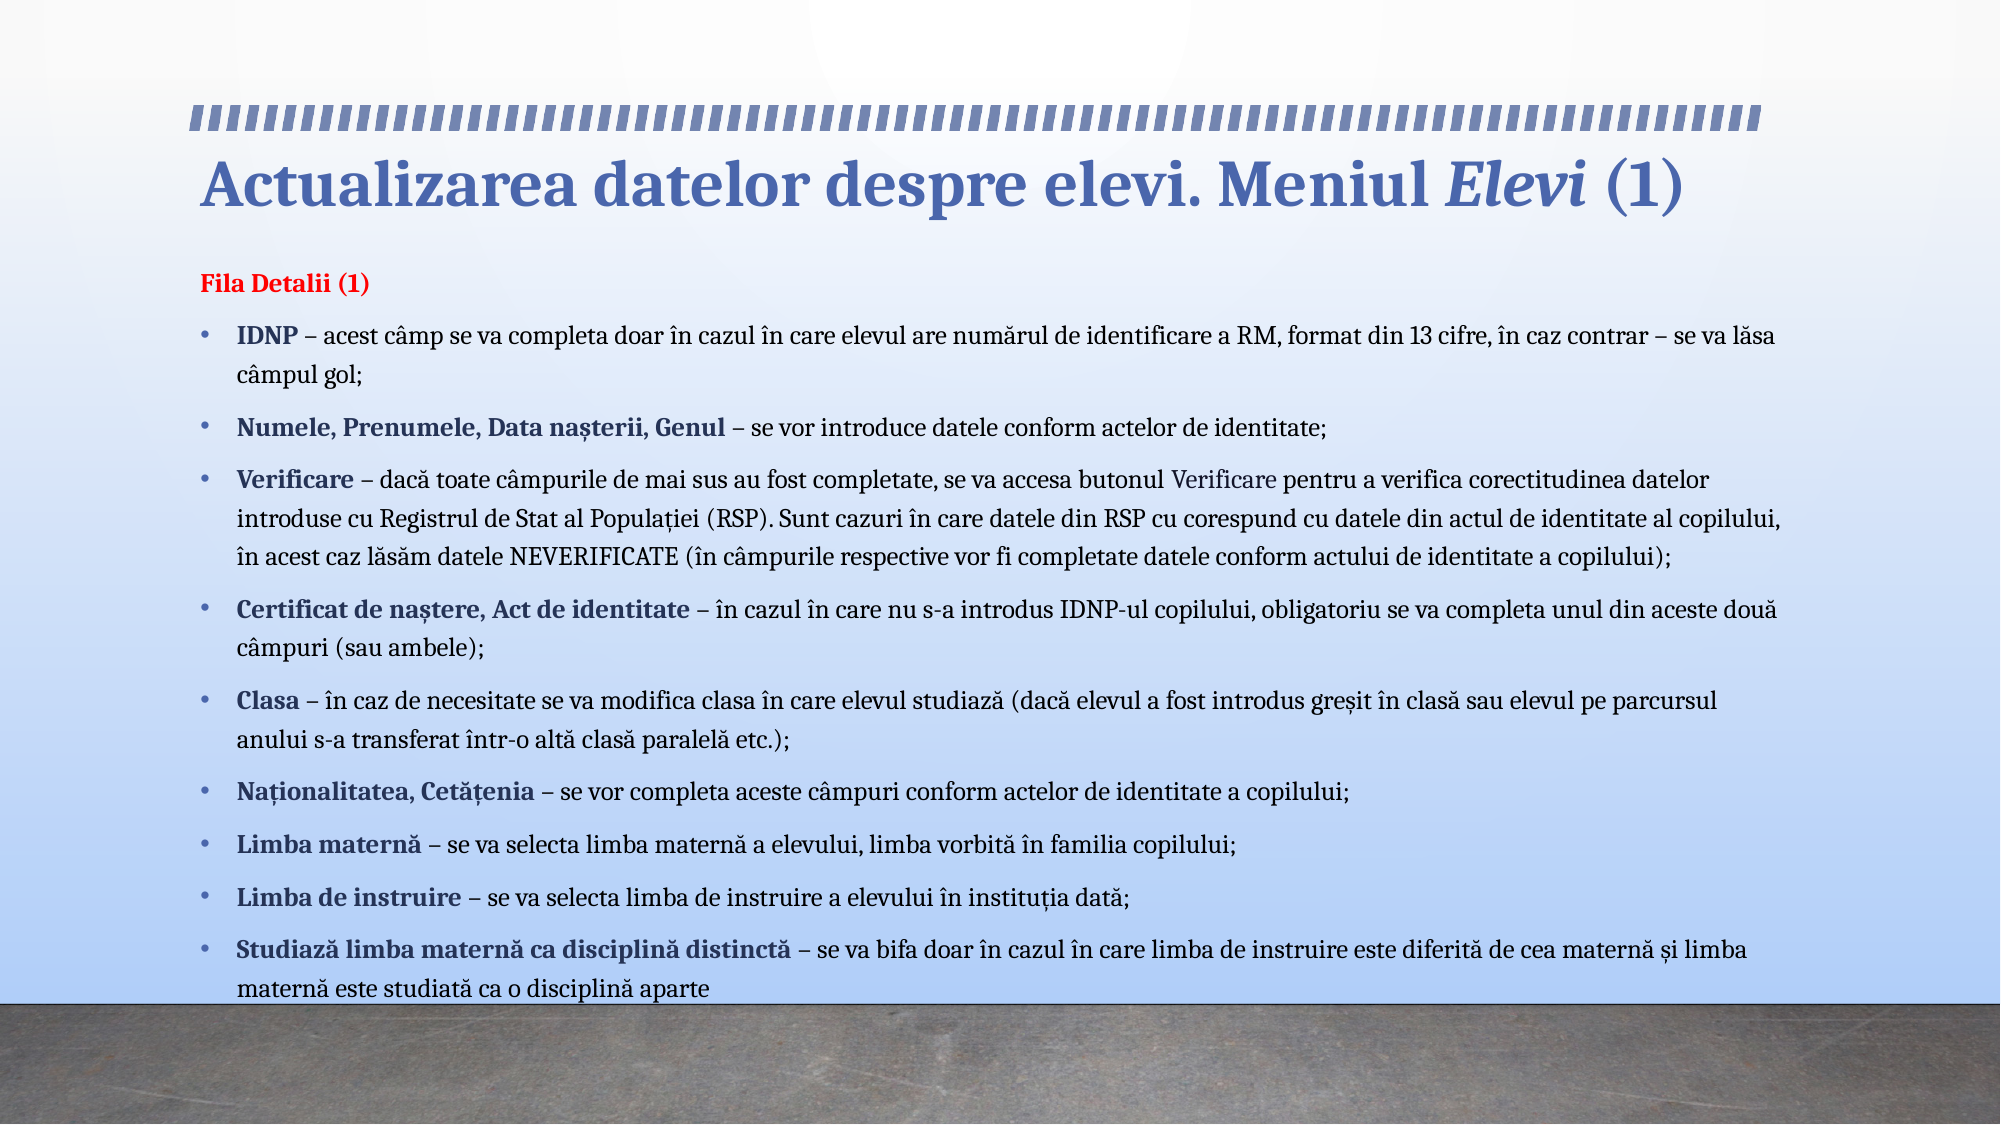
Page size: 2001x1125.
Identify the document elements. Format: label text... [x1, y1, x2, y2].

title Actualizarea datelor despre elevi. Meniul Elevi (1) [185, 141, 1761, 251]
picture [0, 1004, 2000, 1124]
list Fila Detalii (1) IDNP – acest câmp se va completa doar în cazul în care elevul are numărul de identificare a RM, format din 13 cifre, în caz contrar – se va lăsa câmpul gol; Numele, Prenumele, Data nașterii, Genul – se vor introduce datele conform actelor de identitate; Verificare – dacă toate câmpurile de mai sus au fost completate, se va accesa butonul Verificare pentru a verifica corectitudinea datelor introduse cu Registrul de Stat al Populației (RSP). Sunt cazuri în care datele din RSP cu corespund cu datele din actul de identitate al copilului, în acest caz lăsăm datele NEVERIFICATE (în câmpurile respective vor fi completate datele conform actului de identitate a copilului); Certificat de naștere, Act de identitate – în cazul în care nu s-a introdus IDNP-ul copilului, obligatoriu se va completa unul din aceste două câmpuri (sau ambele); Clasa – în caz de necesitate se va modifica clasa în care elevul studiază (dacă elevul a fost introdus greșit în clasă sau elevul pe parcursul anului s-a transferat într-o altă clasă paralelă etc.); Naționalitatea, Cetățenia – se vor completa aceste câmpuri conform actelor de identitate a copilului; Limba maternă – se va selecta limba maternă a elevului, limba vorbită în familia copilului; Limba de instruire – se va selecta limba de instruire a elevului în instituția dată; Studiază limba maternă ca disciplină distinctă – se va bifa doar în cazul în care limba de instruire este diferită de cea maternă și limba maternă este studiată ca o disciplină aparte [185, 251, 1811, 1040]
